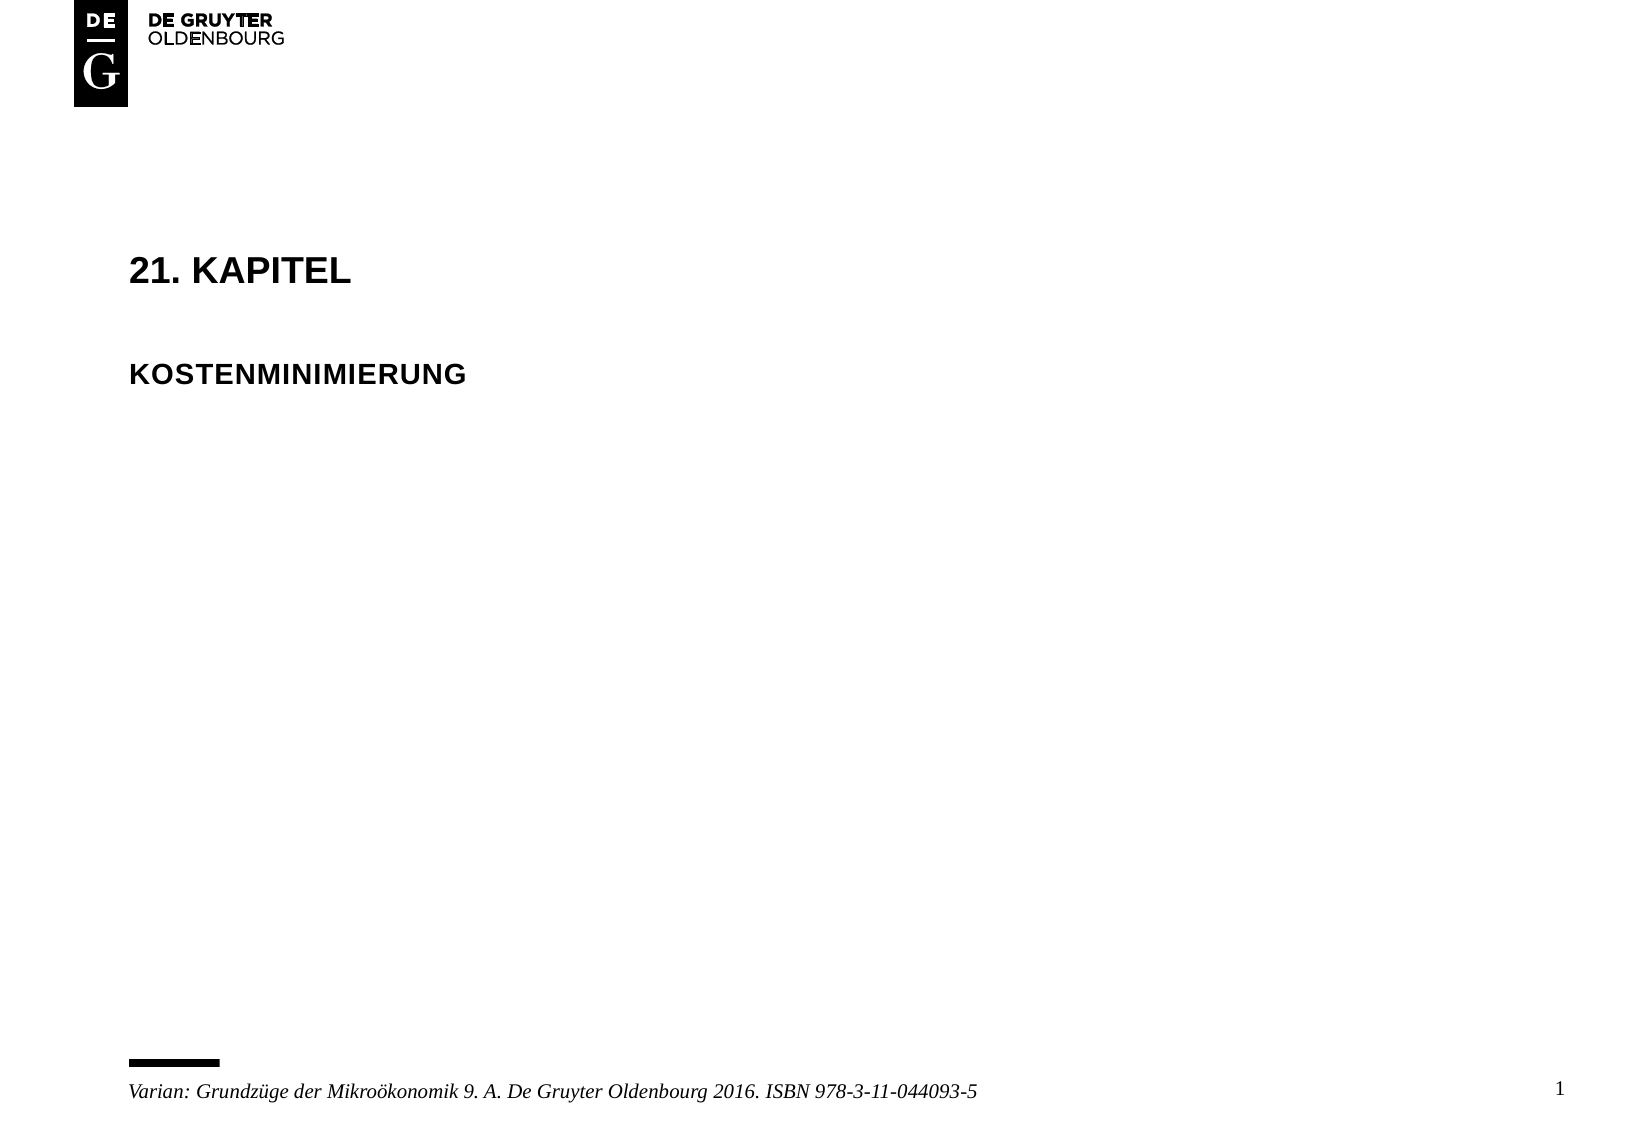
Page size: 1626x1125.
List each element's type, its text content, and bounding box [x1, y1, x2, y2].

slide_number 1 [1554, 1074, 1614, 1104]
list Kostenminimierung [129, 355, 1556, 1018]
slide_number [128, 1077, 1539, 1108]
title 21. Kapitel [129, 245, 1556, 328]
